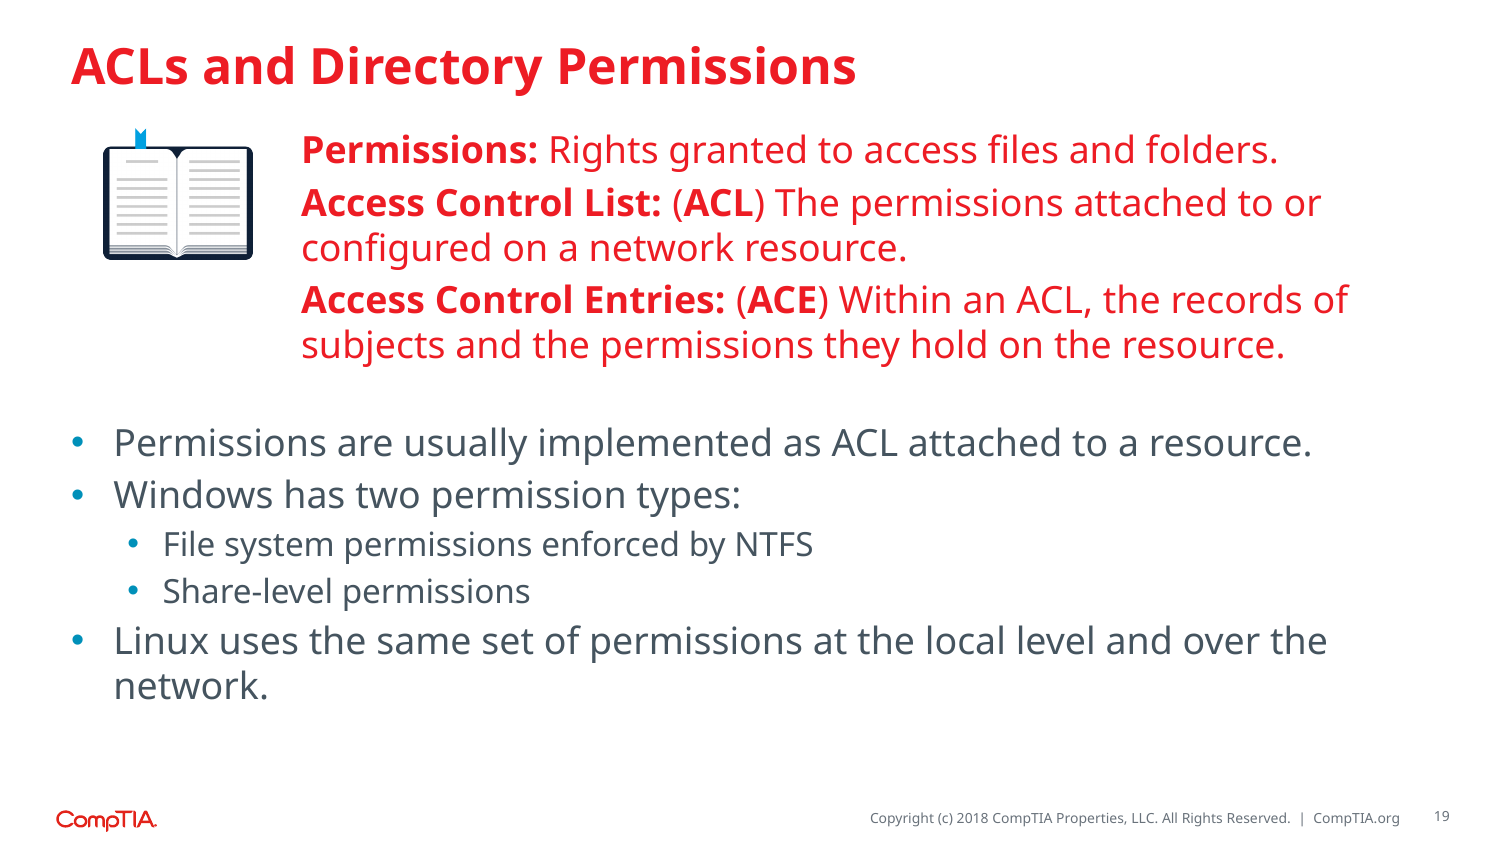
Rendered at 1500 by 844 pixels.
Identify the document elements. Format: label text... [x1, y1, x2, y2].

list Permissions are usually implemented as ACL attached to a resource. Windows has two permission types: File system permissions enforced by NTFS Share-level permissions Linux uses the same set of permissions at the local level and over the network. [56, 411, 1444, 753]
list Permissions: Rights granted to access files and folders. Access Control List: (ACL) The permissions attached to or configured on a network resource. Access Control Entries: (ACE) Within an ACL, the records of subjects and the permissions they hold on the resource. [285, 119, 1444, 213]
title ACLs and Directory Permissions [56, 12, 1444, 117]
picture [103, 128, 253, 260]
slide_number 19 [1407, 800, 1450, 835]
